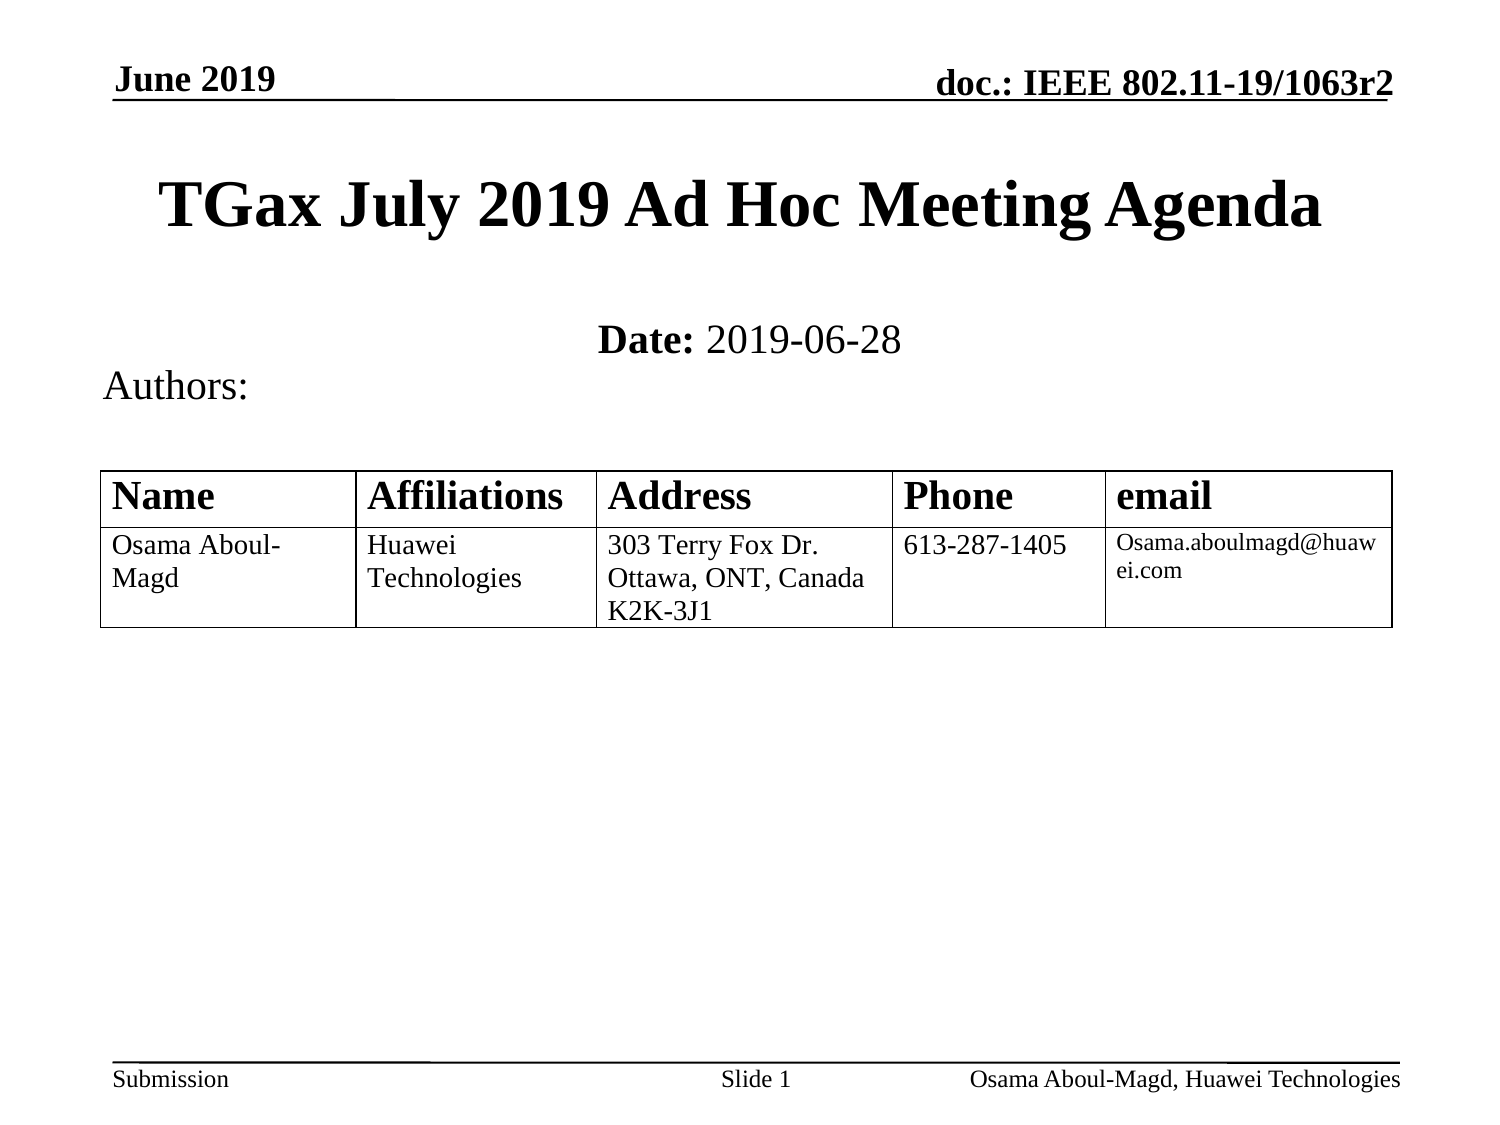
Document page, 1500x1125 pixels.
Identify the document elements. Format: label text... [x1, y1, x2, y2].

list Date: 2019-06-28 [112, 303, 1388, 370]
footer Osama Aboul-Magd, Huawei Technologies [902, 1061, 1402, 1093]
slide_number Slide 1 [712, 1061, 800, 1123]
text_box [85, 470, 1423, 884]
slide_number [114, 54, 493, 100]
text_box Authors: [87, 349, 325, 413]
title TGax July 2019 Ad Hoc Meeting Agenda [112, 112, 1388, 288]
